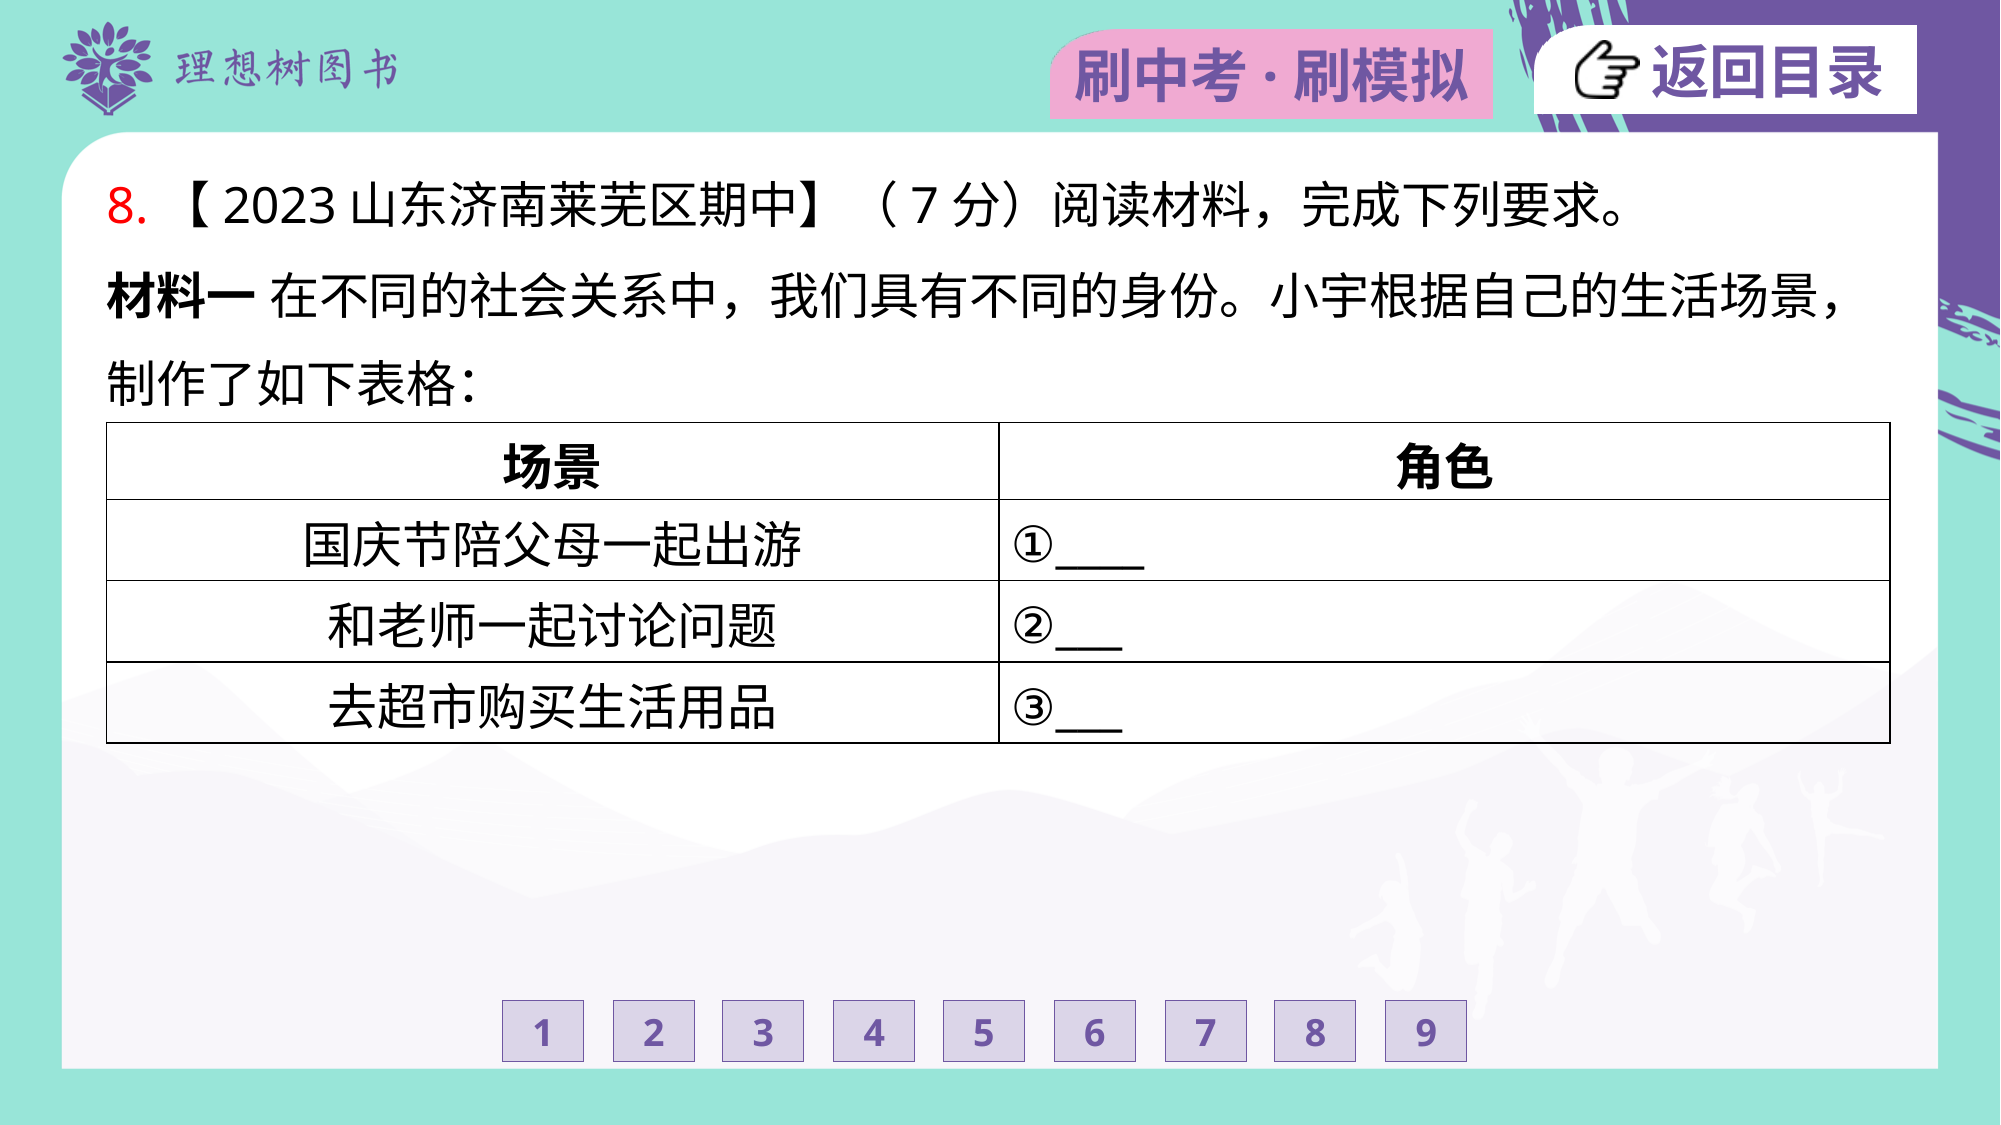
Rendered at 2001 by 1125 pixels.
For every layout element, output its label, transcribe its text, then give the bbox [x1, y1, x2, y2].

table_header 场景 [107, 423, 998, 499]
table_cell 国庆节陪父母一起出游 [107, 500, 998, 580]
text_box 8.【2023山东济南莱芜区期中】（7分）阅读材料，完成下列要求。 材料一 在不同的社会关系中，我们具有不同的身份。小宇根据自己的生活场景， 制作了如下表格： [106, 141, 1895, 403]
table_header 角色 [1000, 423, 1889, 499]
table_cell 和老师一起讨论问题 [107, 581, 998, 661]
table_cell 去超市购买生活用品 [107, 663, 998, 742]
table_cell ②___ [1000, 581, 1889, 661]
table_cell ①____ [1000, 500, 1889, 580]
table_cell ③___ [1000, 663, 1889, 742]
picture [0, 0, 2000, 1125]
